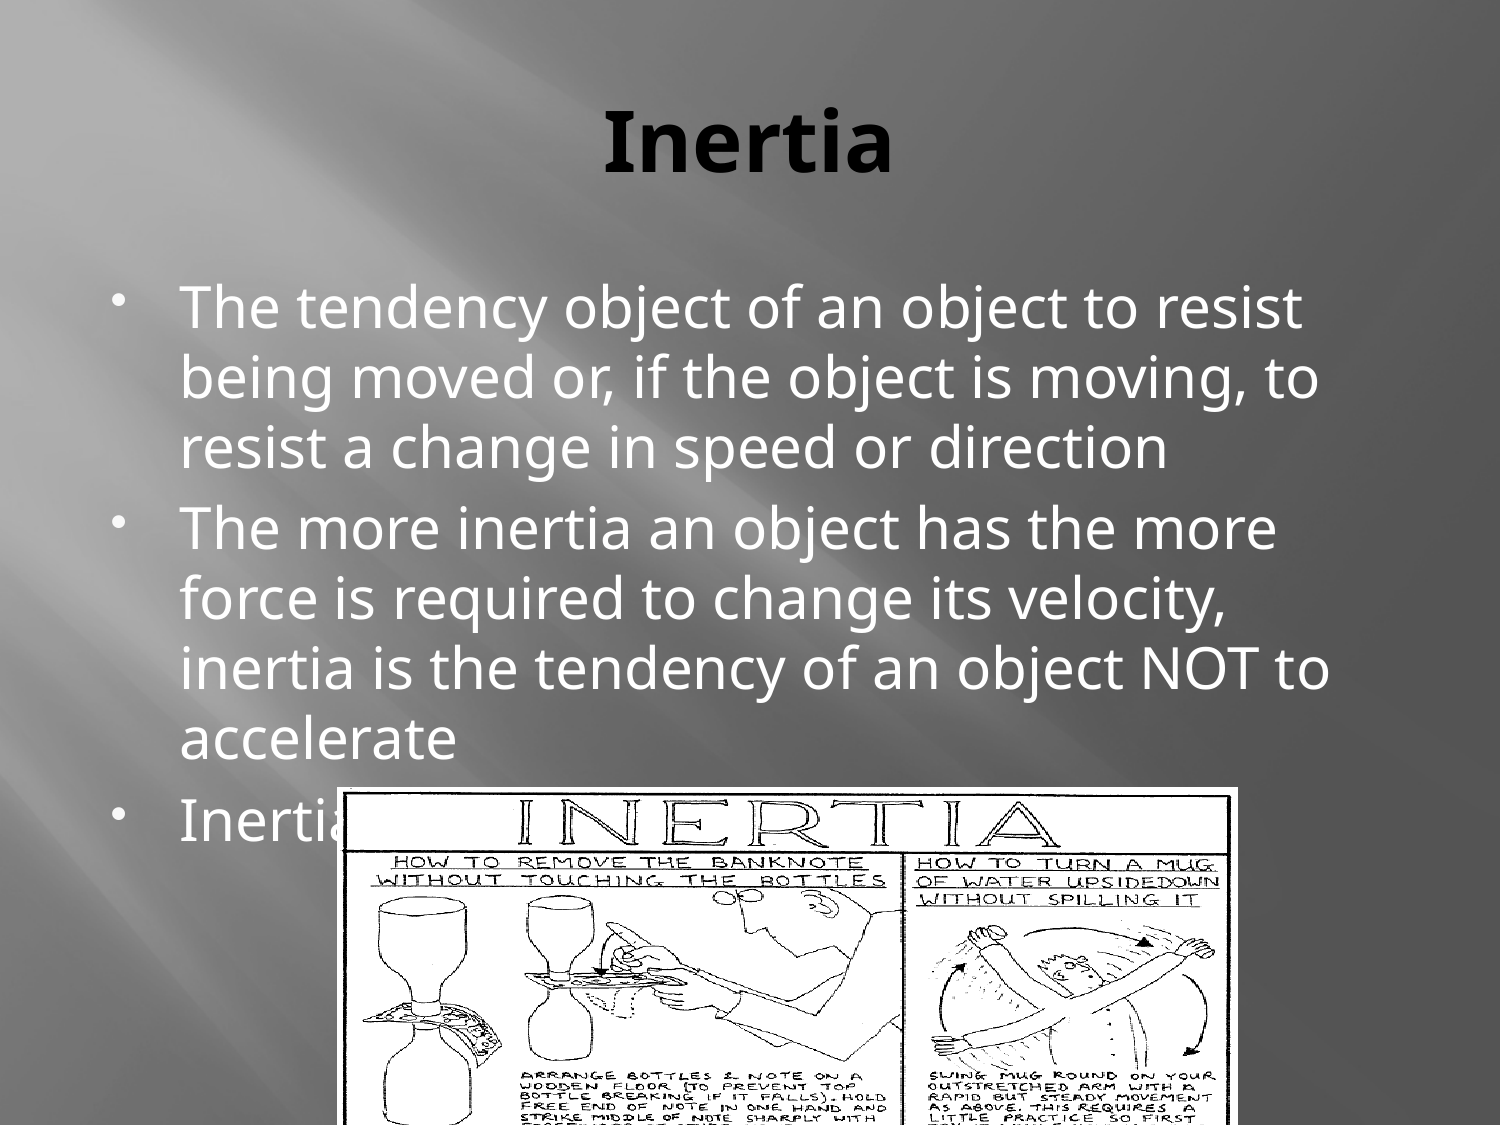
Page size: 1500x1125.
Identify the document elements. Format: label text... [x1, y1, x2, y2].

title Inertia [75, 45, 1425, 233]
picture [337, 787, 1238, 1125]
list The tendency object of an object to resist being moved or, if the object is moving, to resist a change in speed or direction The more inertia an object has the more force is required to change its velocity, inertia is the tendency of an object NOT to accelerate Inertia is also proportional to mass [75, 262, 1425, 1035]
